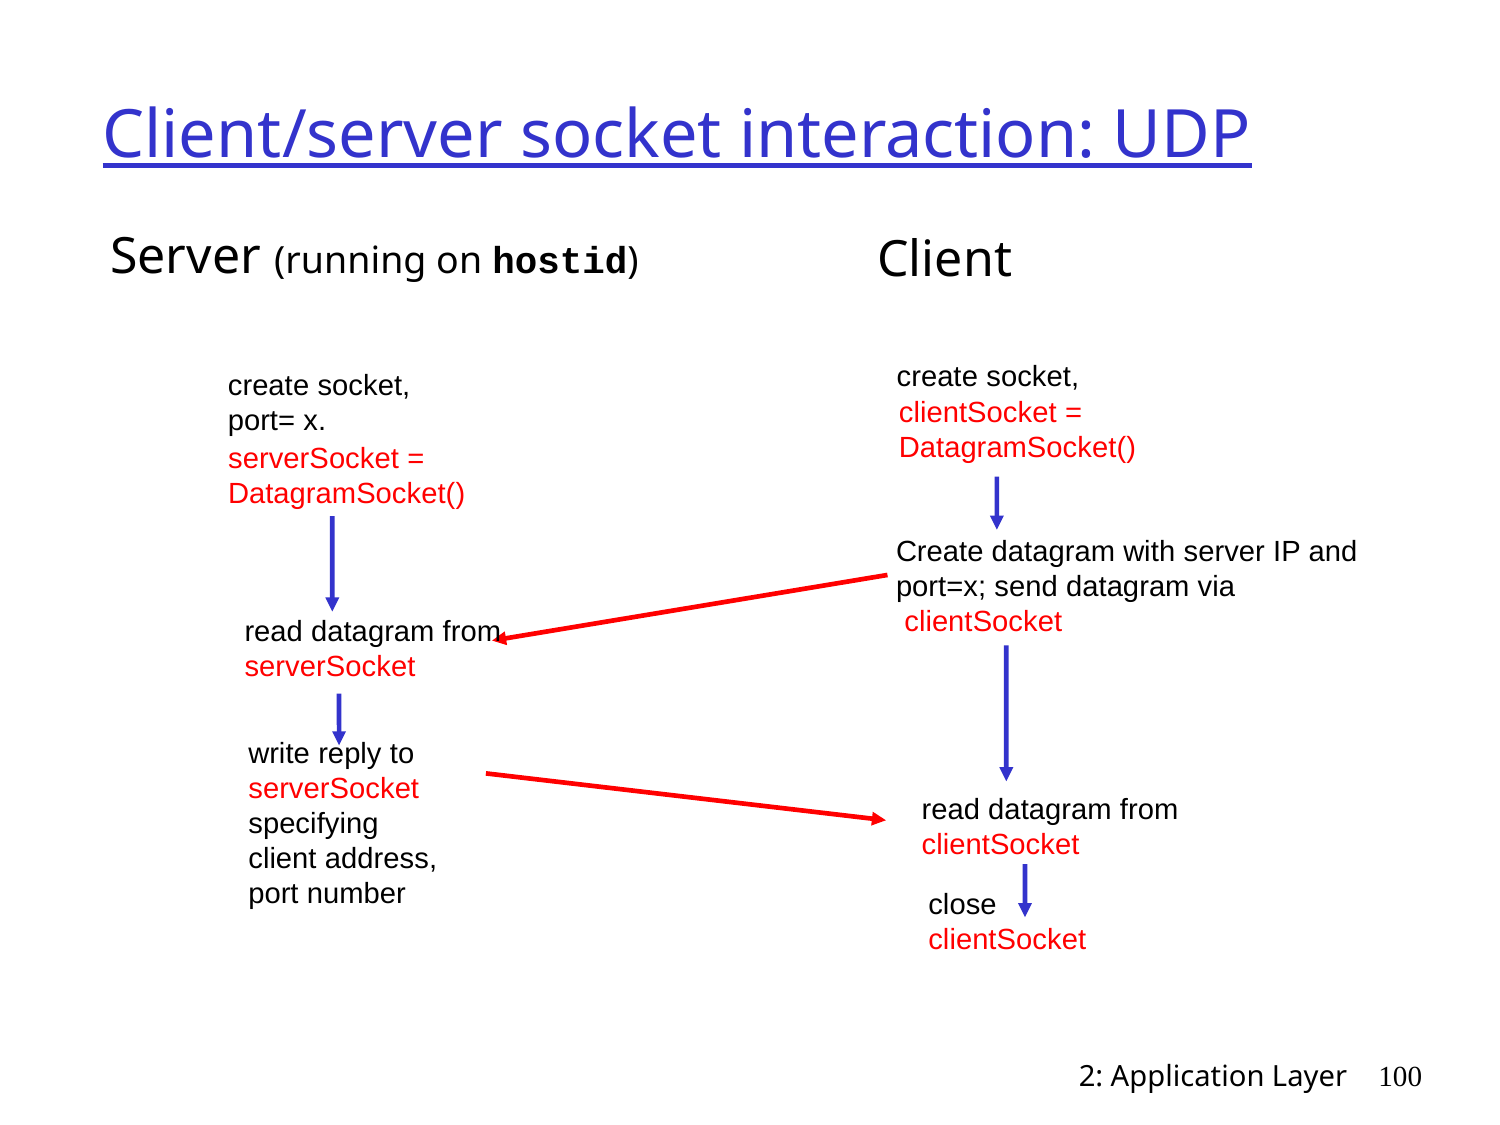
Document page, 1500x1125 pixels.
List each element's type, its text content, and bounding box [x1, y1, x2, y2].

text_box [907, 654, 1193, 963]
title Client/server socket interaction: UDP [87, 37, 1363, 226]
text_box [491, 218, 1372, 645]
text_box Server (running on hostid) [95, 215, 654, 291]
footer 2: Application Layer [887, 1049, 1362, 1125]
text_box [233, 693, 887, 917]
text_box create socket, port= x. [213, 358, 426, 431]
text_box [230, 515, 516, 691]
text_box serverSocket = DatagramSocket() [213, 431, 481, 517]
slide_number 100 [1362, 1049, 1438, 1125]
